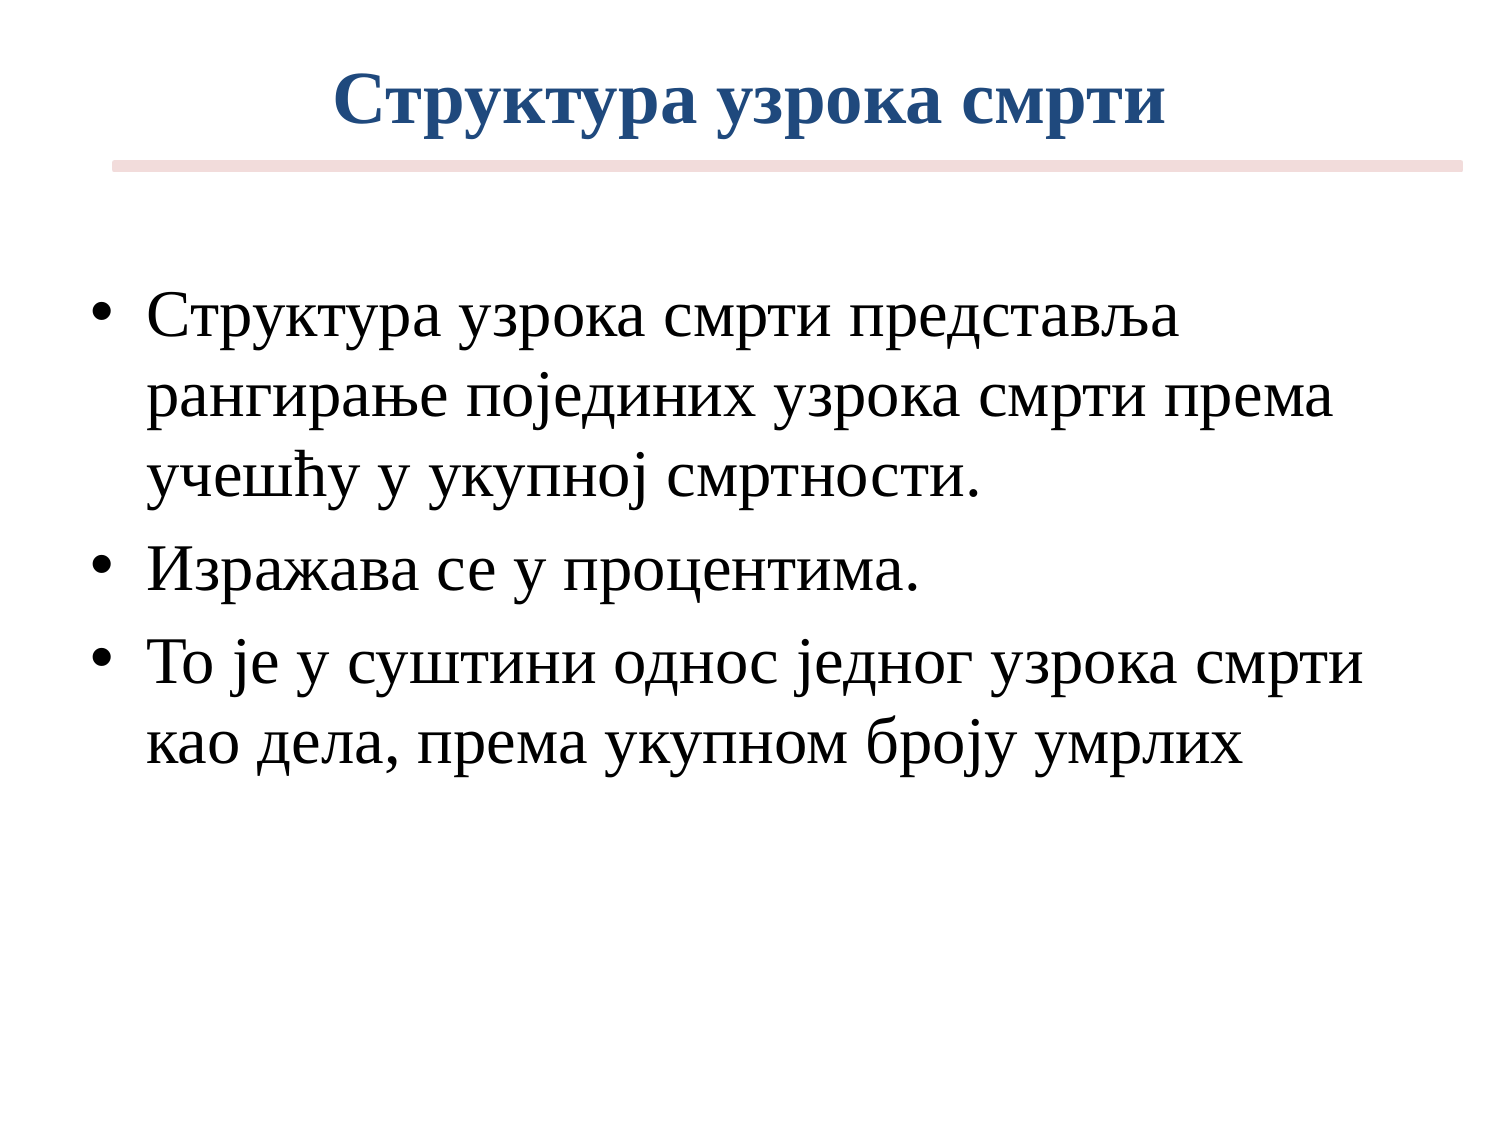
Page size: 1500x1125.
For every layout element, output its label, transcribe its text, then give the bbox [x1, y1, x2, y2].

title Структура узрока смрти [75, 45, 1425, 233]
list Структура узрока смрти представља рангирање појединих узрока смрти према учешћу у укупној смртности. Изражава се у процентима. То је у суштини однос једног узрока смрти као дела, према укупном броју умрлих [75, 262, 1425, 1005]
picture [111, 160, 1463, 172]
